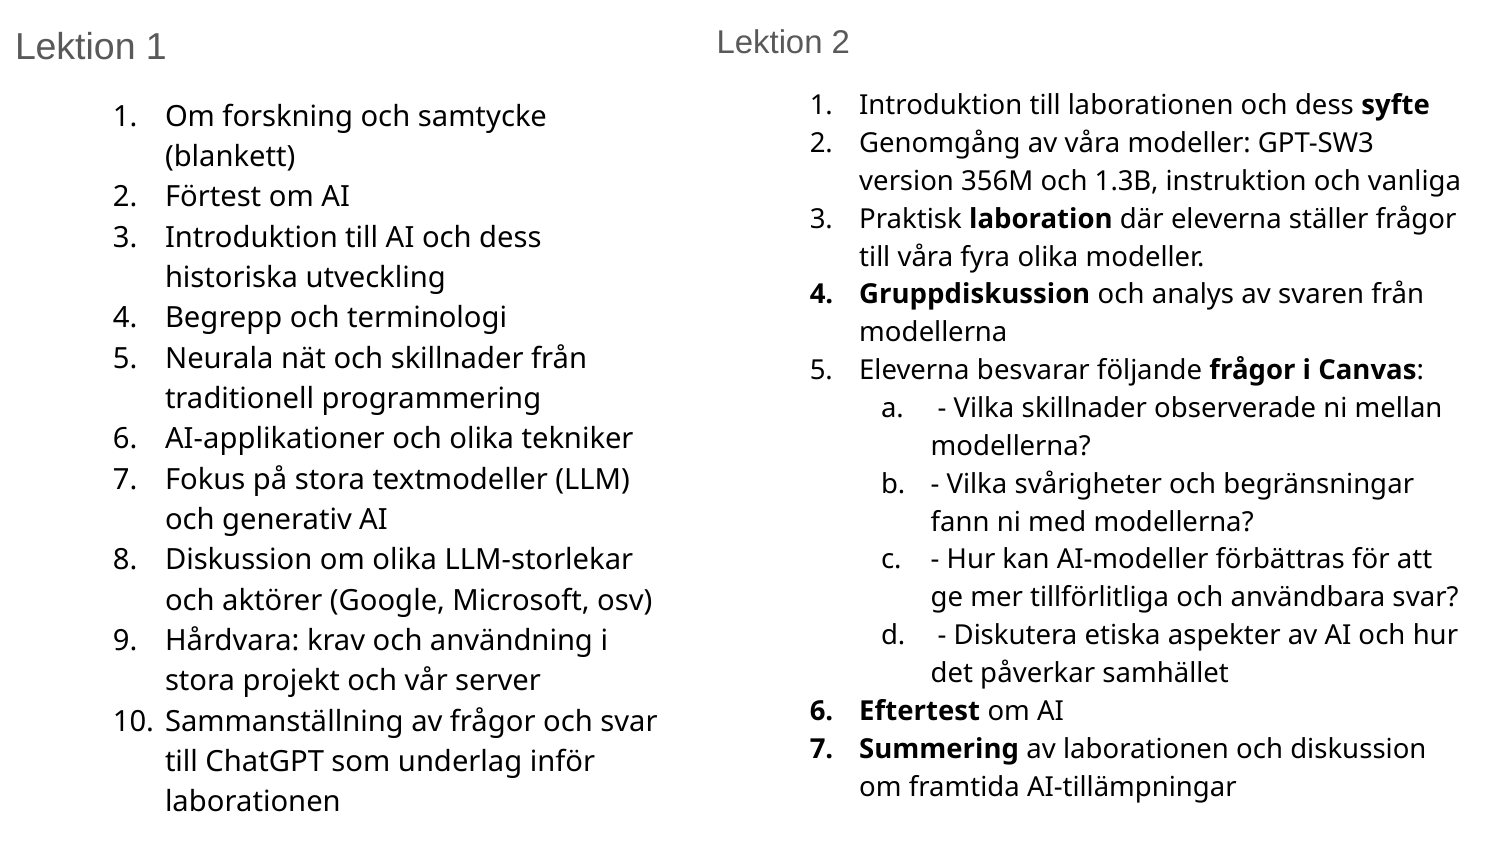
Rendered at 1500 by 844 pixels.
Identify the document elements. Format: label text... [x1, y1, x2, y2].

list Lektion 2 Introduktion till laborationen och dess syfte Genomgång av våra modeller: GPT-SW3 version 356M och 1.3B, instruktion och vanliga Praktisk laboration där eleverna ställer frågor till våra fyra olika modeller. Gruppdiskussion och analys av svaren från modellerna Eleverna besvarar följande frågor i Canvas: - Vilka skillnader observerade ni mellan modellerna? - Vilka svårigheter och begränsningar fann ni med modellerna? - Hur kan AI-modeller förbättras för att ge mer tillförlitliga och användbara svar? - Diskutera etiska aspekter av AI och hur det påverkar samhället Eftertest om AI Summering av laborationen och diskussion om framtida AI-tillämpningar [701, 0, 1482, 844]
list Lektion 1 Om forskning och samtycke (blankett) Förtest om AI Introduktion till AI och dess historiska utveckling Begrepp och terminologi Neurala nät och skillnader från traditionell programmering AI-applikationer och olika tekniker Fokus på stora textmodeller (LLM) och generativ AI Diskussion om olika LLM-storlekar och aktörer (Google, Microsoft, osv) Hårdvara: krav och användning i stora projekt och vår server Sammanställning av frågor och svar till ChatGPT som underlag inför laborationen [0, 0, 686, 844]
